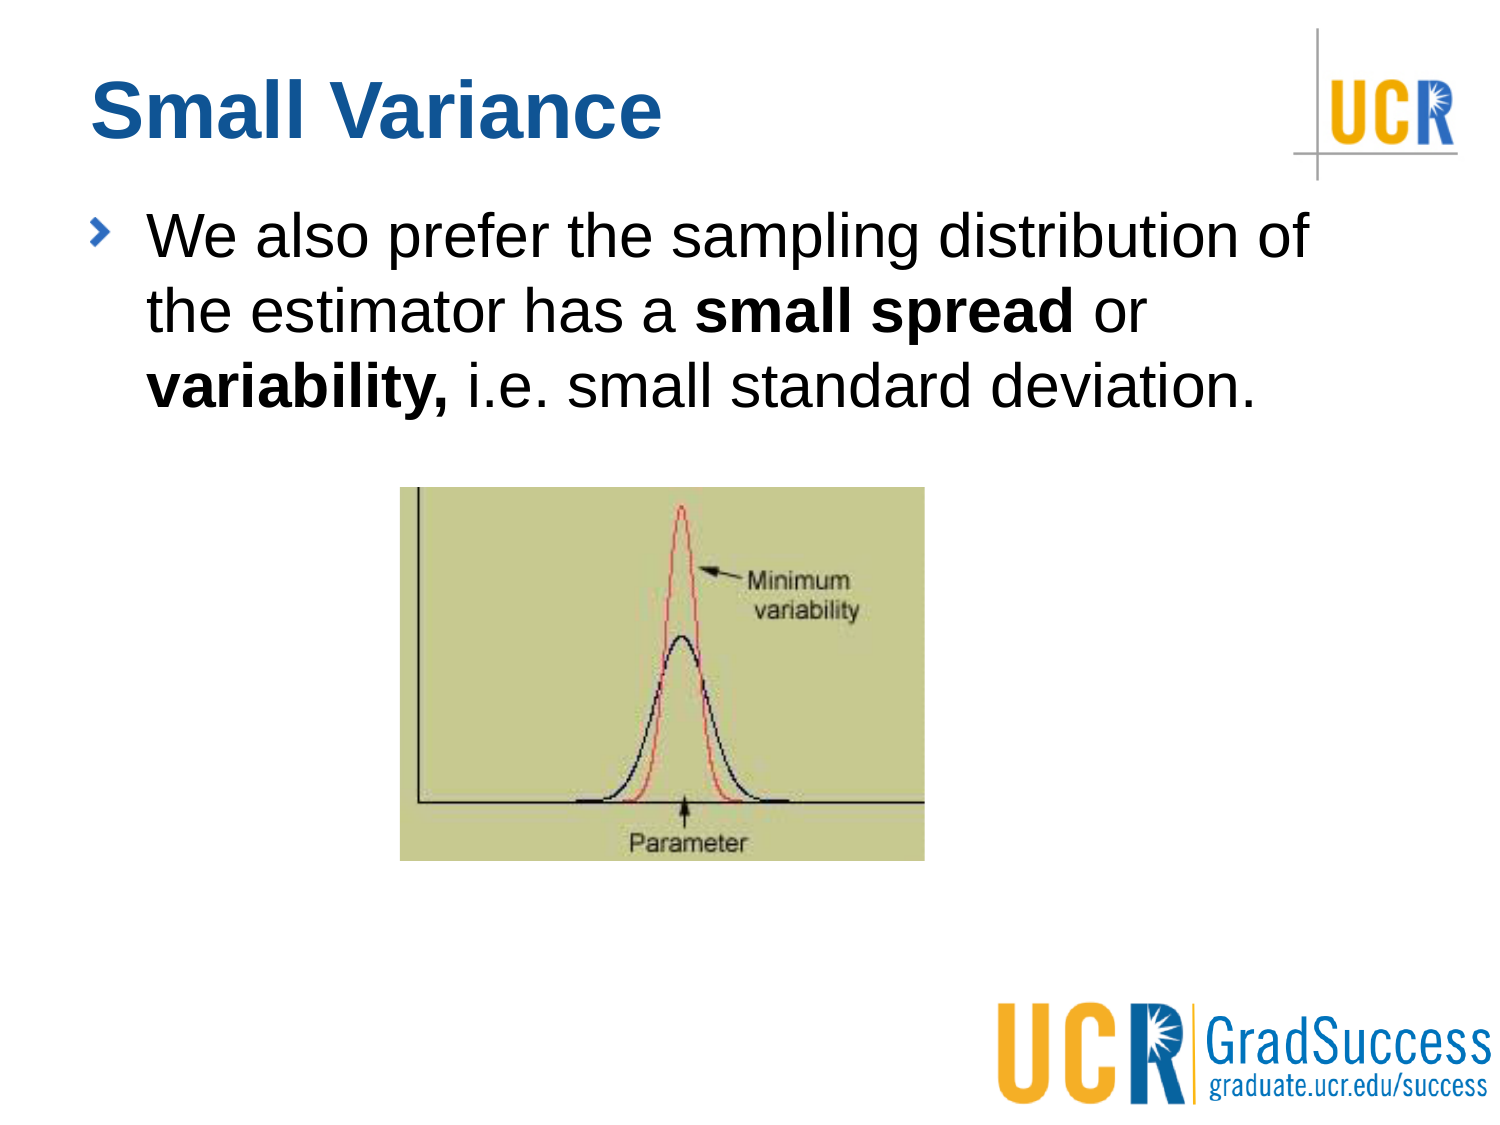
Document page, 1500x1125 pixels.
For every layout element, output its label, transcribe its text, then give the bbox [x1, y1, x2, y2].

picture [90, 217, 114, 248]
picture [399, 487, 925, 861]
picture [1282, 0, 1500, 196]
list We also prefer the sampling distribution of the estimator has a small spread or variability, i.e. small standard deviation. [75, 187, 1425, 1025]
title Small Variance [75, 37, 1300, 163]
